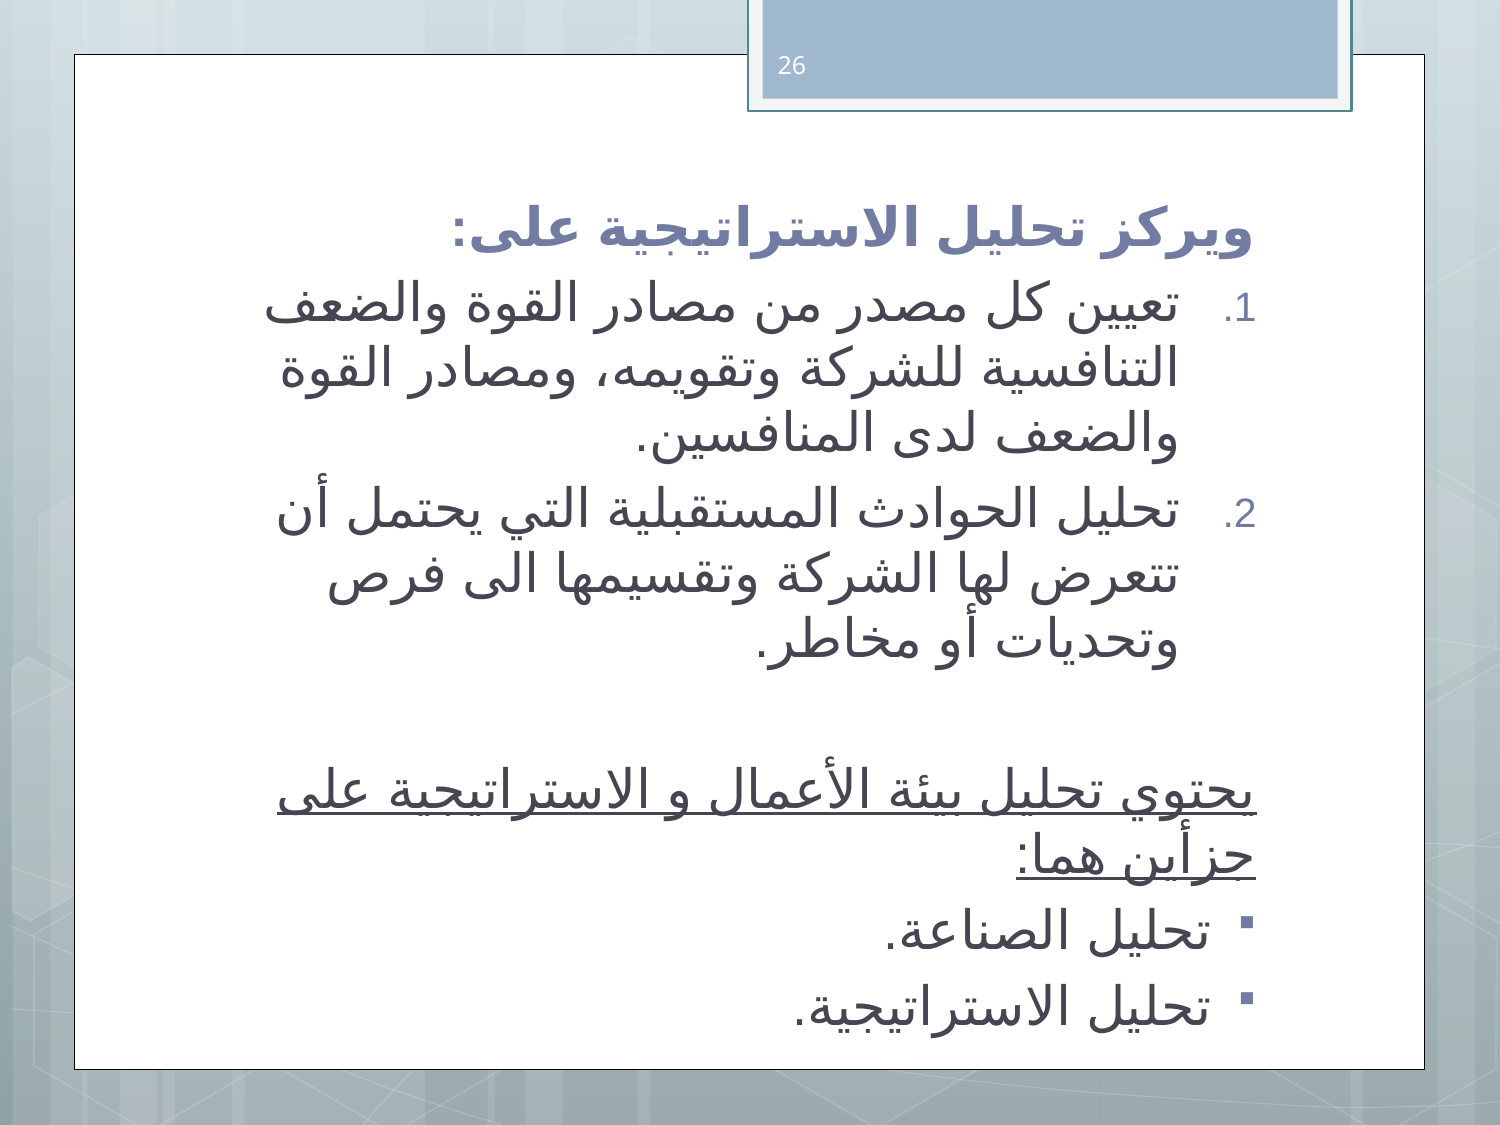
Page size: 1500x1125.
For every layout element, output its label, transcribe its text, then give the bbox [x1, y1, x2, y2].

slide_number 26 [762, 36, 982, 97]
list ويركز تحليل الاستراتيجية على: تعيين كل مصدر من مصادر القوة والضعف التنافسية للشركة وتقويمه، ومصادر القوة والضعف لدى المنافسين. تحليل الحوادث المستقبلية التي يحتمل أن تتعرض لها الشركة وتقسيمها الى فرص وتحديات أو مخاطر. يحتوي تحليل بيئة الأعمال و الاستراتيجية على جزأين هما: تحليل الصناعة. تحليل الاستراتيجية. [171, 184, 1283, 957]
